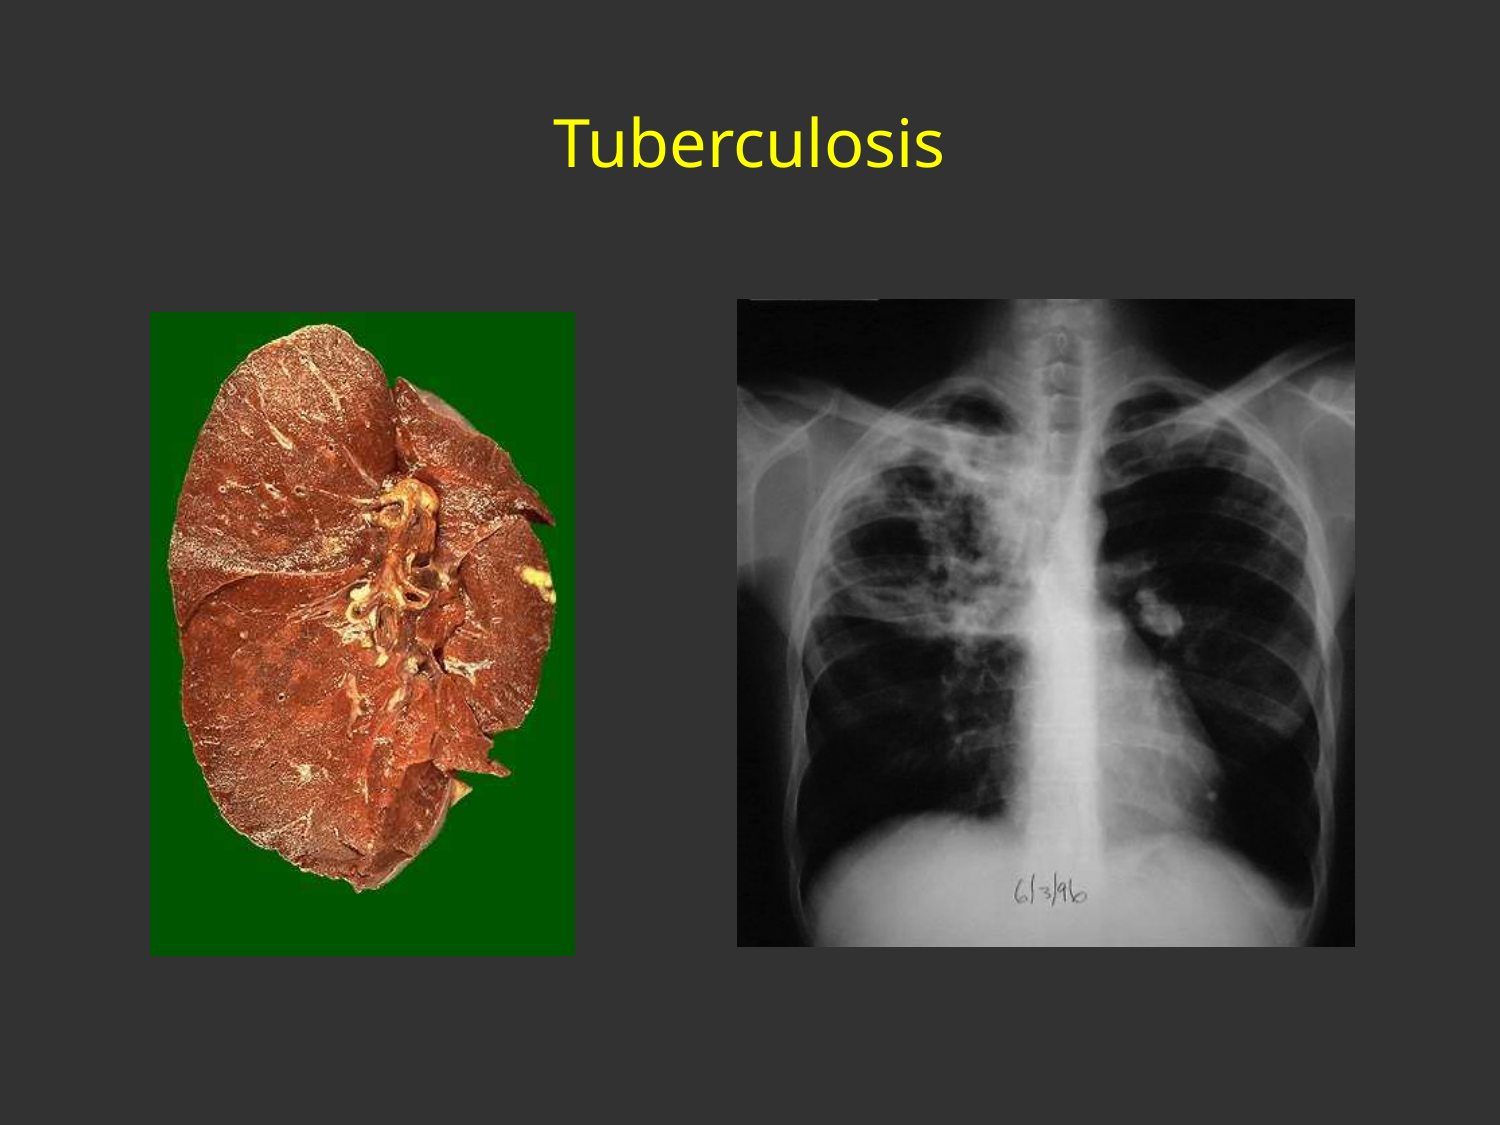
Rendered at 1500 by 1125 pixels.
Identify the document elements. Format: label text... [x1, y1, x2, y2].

title Tuberculosis [75, 87, 1425, 275]
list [736, 299, 1355, 947]
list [149, 312, 576, 956]
